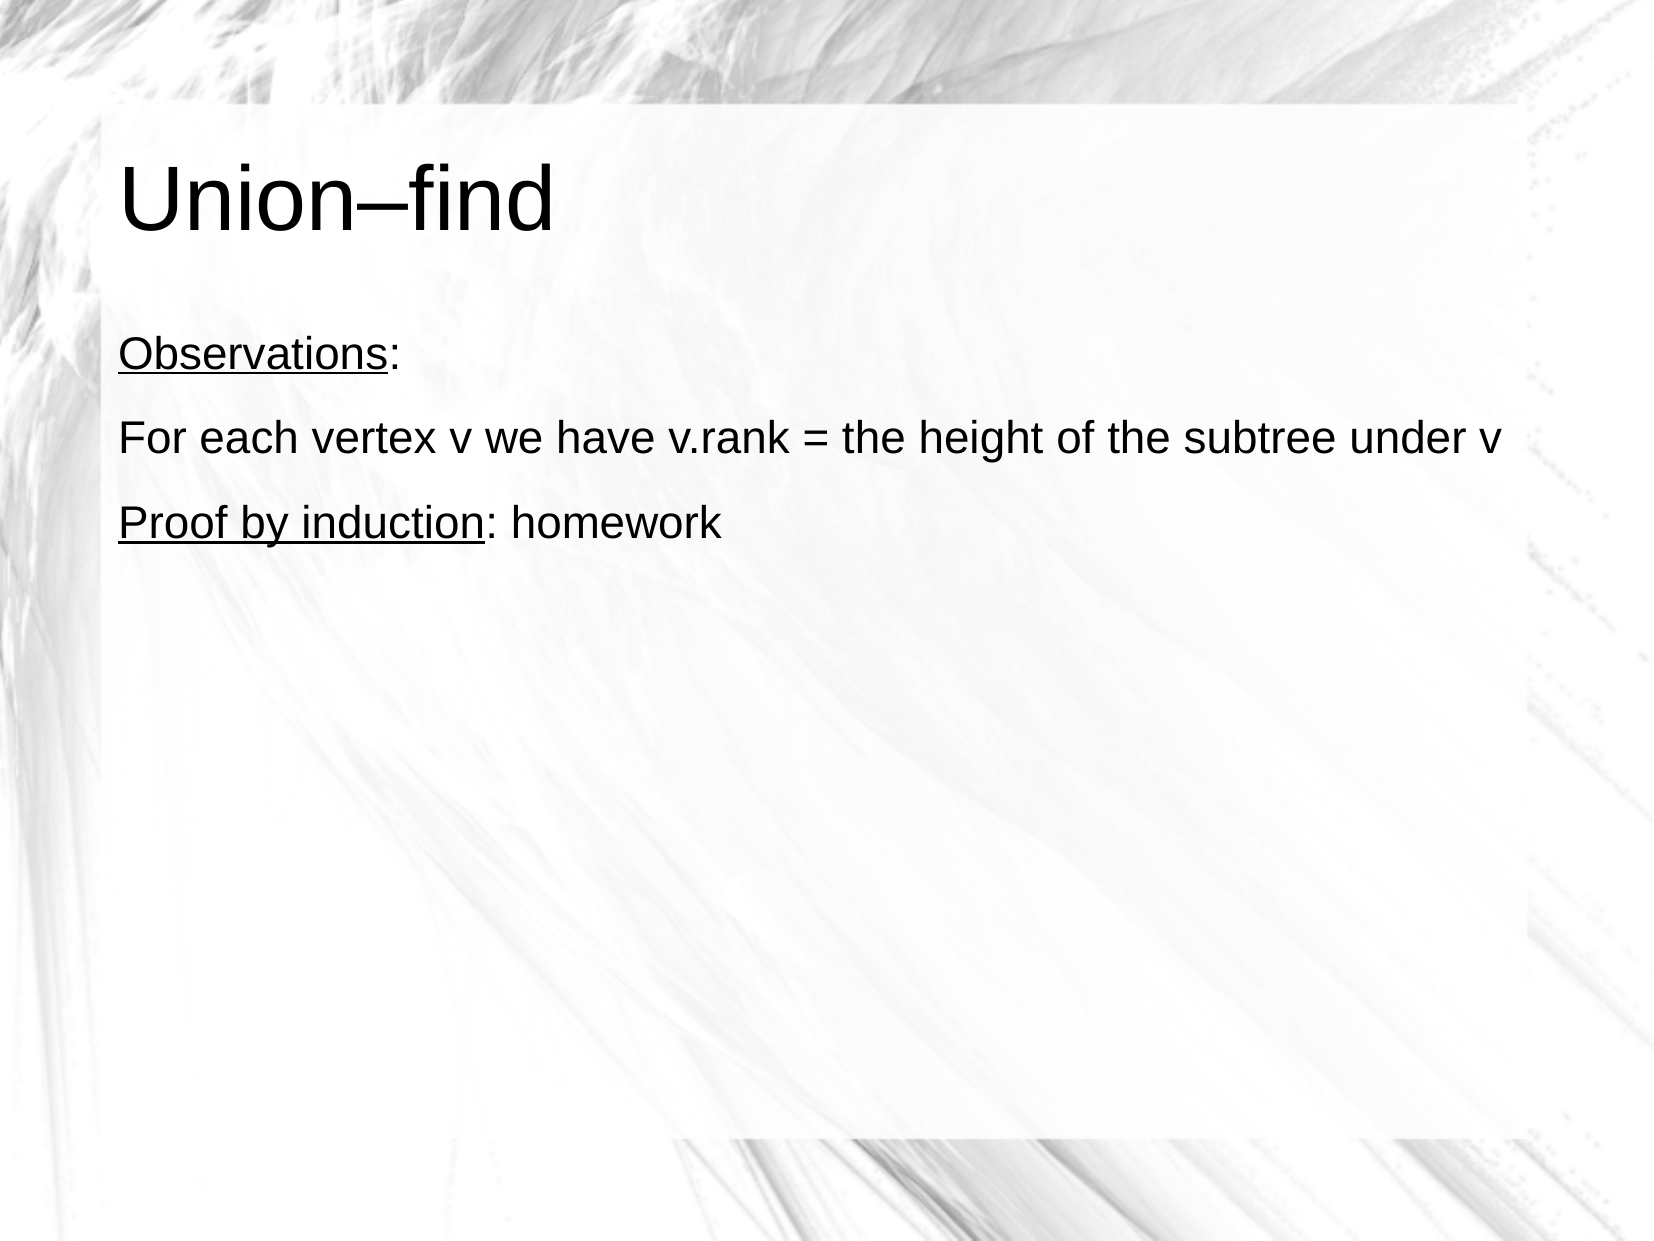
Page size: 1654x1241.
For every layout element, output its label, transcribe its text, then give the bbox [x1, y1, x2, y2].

title Union–find [118, 93, 1506, 299]
picture [0, 0, 1654, 1241]
list Observations: For each vertex v we have v.rank = the height of the subtree under v Proof by induction: homework [118, 319, 1571, 1109]
